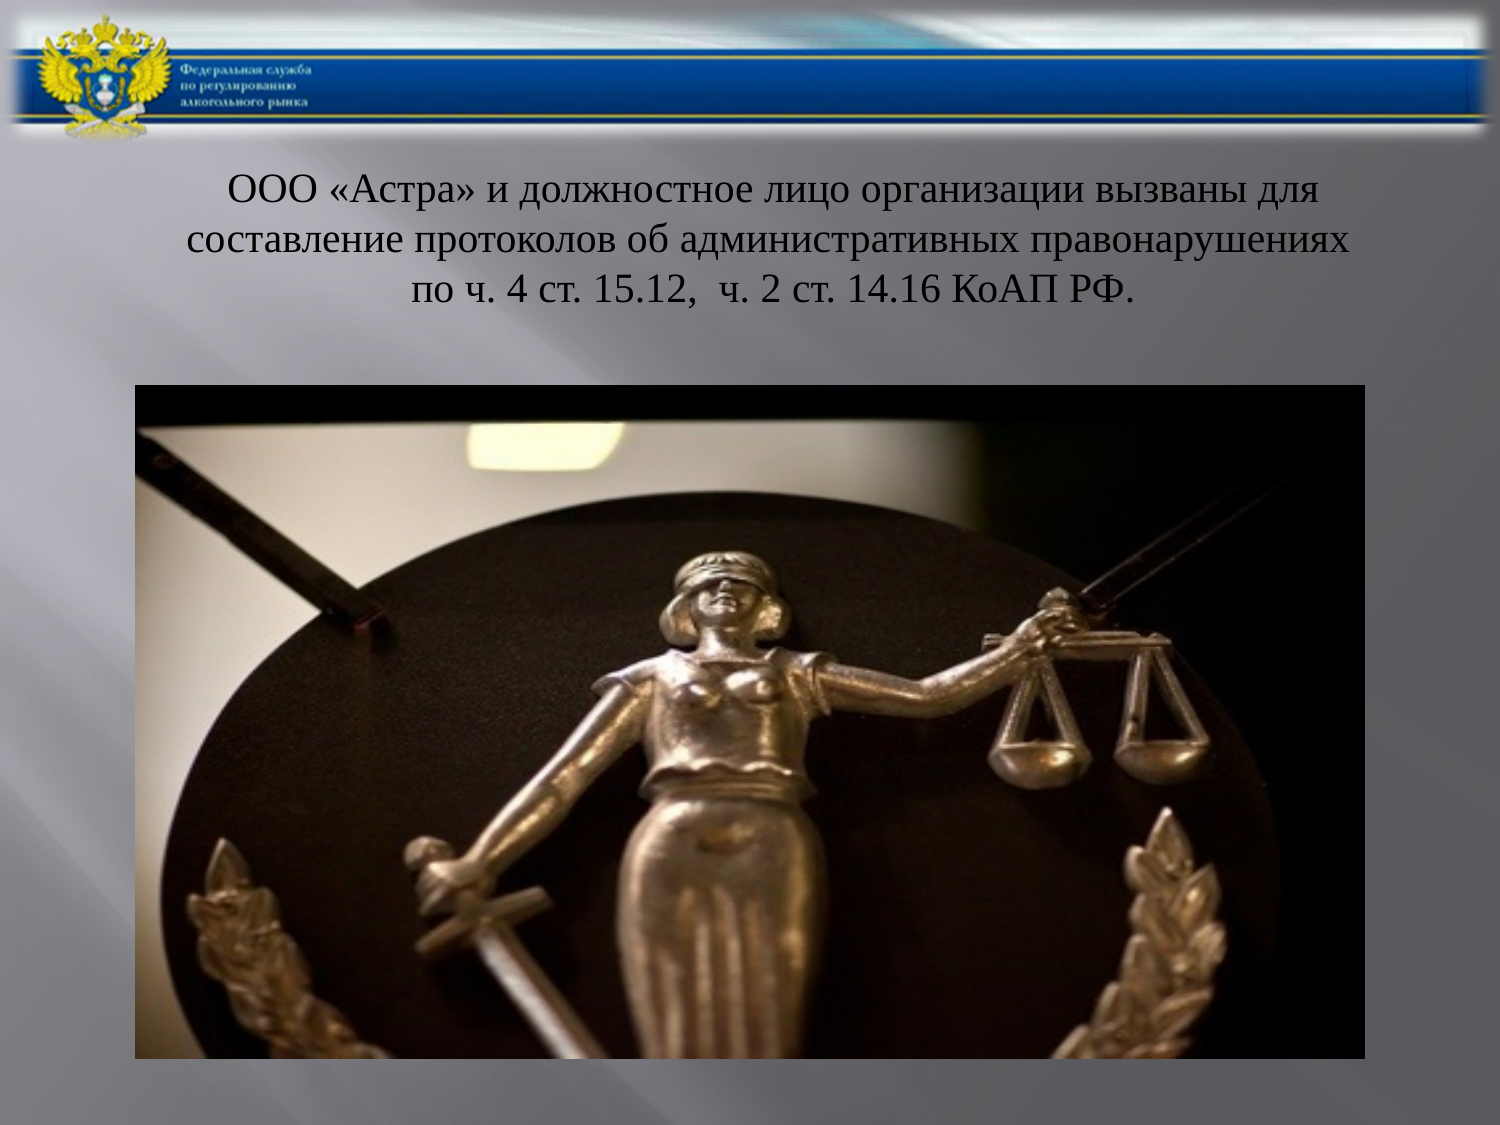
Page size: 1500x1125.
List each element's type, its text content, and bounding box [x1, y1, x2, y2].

picture [0, 0, 1500, 150]
picture [135, 385, 1365, 1059]
text_box ООО «Астра» и должностное лицо организации вызваны для составление протоколов об административных правонарушениях по ч. 4 ст. 15.12, ч. 2 ст. 14.16 КоАП РФ. [112, 194, 1435, 318]
